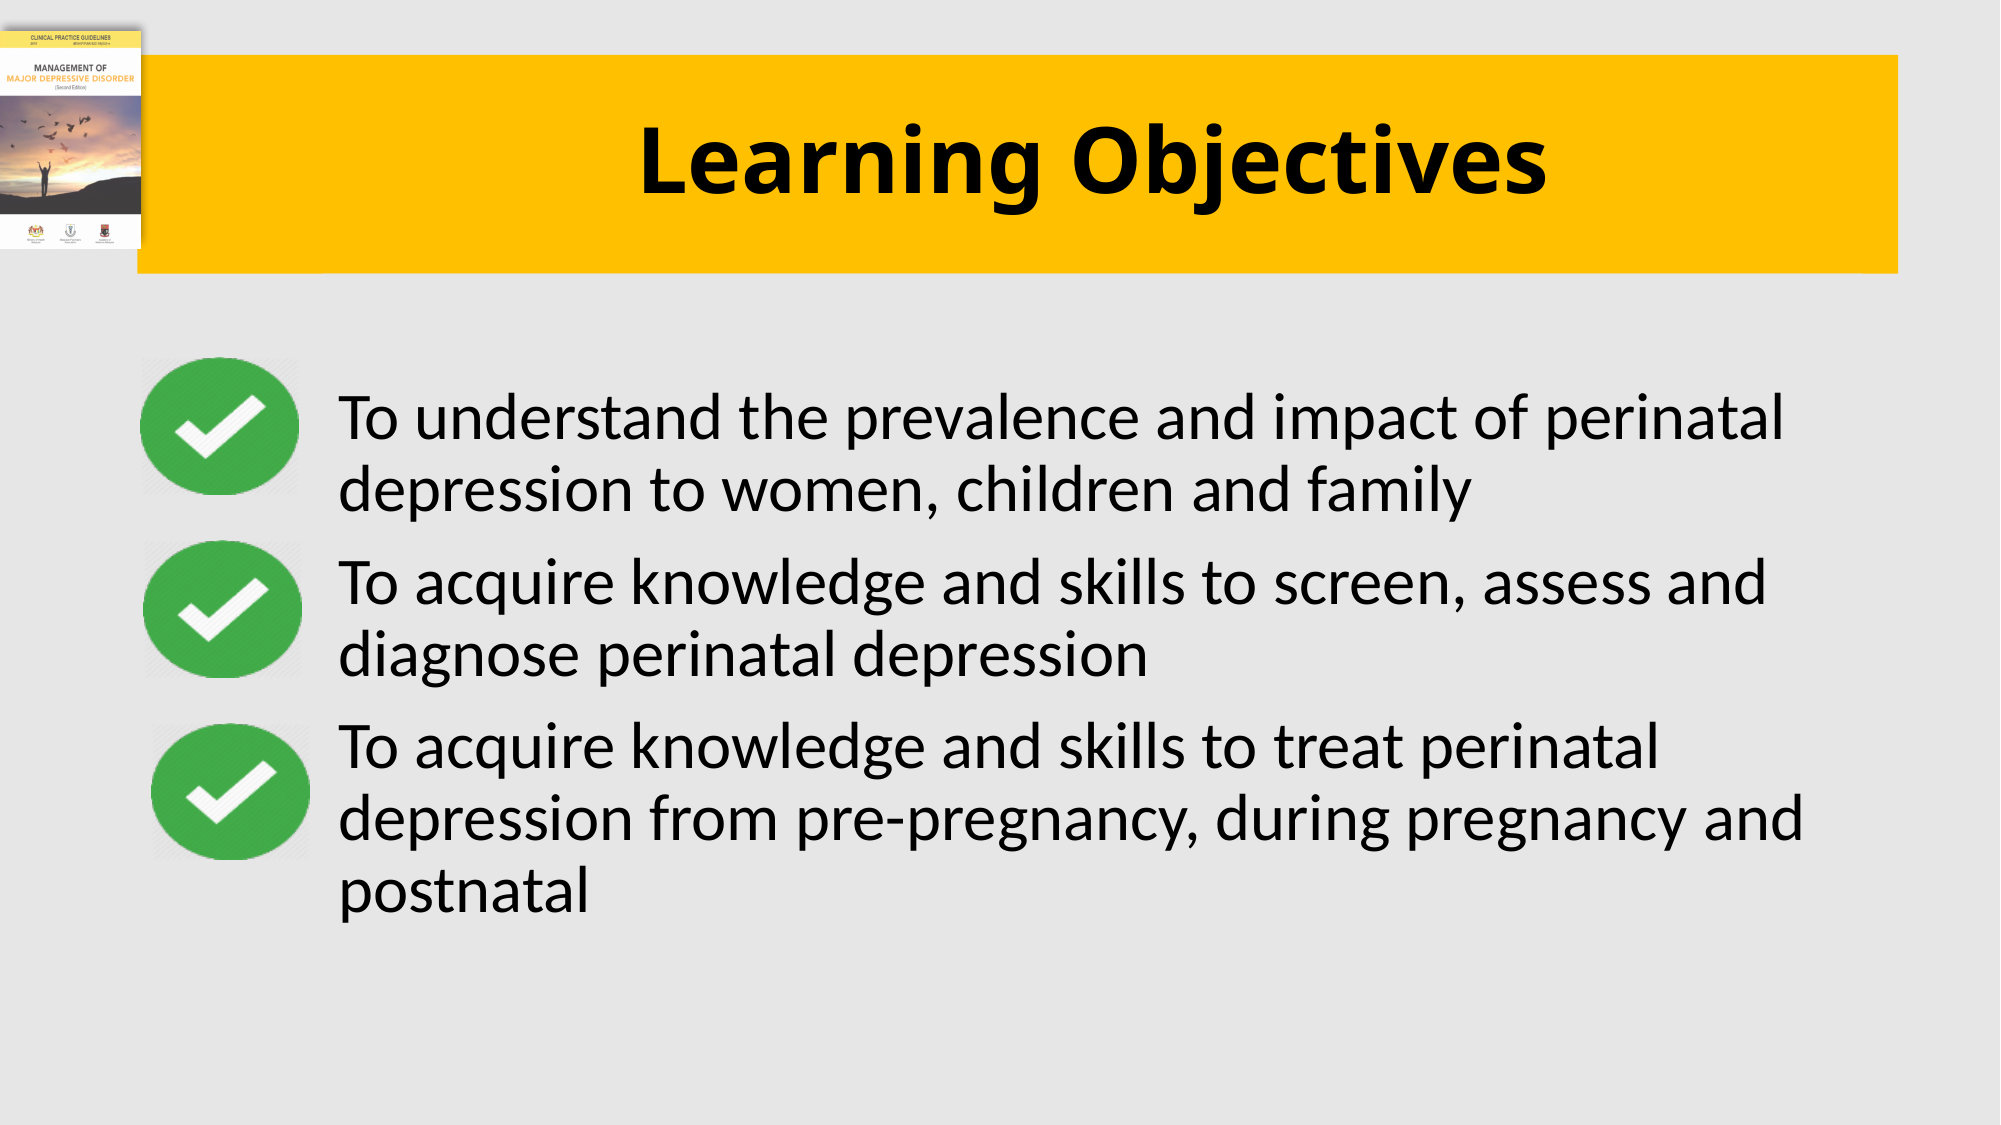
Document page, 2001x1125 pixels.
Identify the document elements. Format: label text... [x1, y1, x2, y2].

picture [143, 540, 302, 678]
picture [151, 723, 310, 860]
title Learning Objectives [137, 54, 1899, 274]
picture [0, 31, 141, 249]
picture [140, 357, 299, 495]
list To understand the prevalence and impact of perinatal depression to women, children and family To acquire knowledge and skills to screen, assess and diagnose perinatal depression To acquire knowledge and skills to treat perinatal depression from pre-pregnancy, during pregnancy and postnatal [323, 273, 1863, 1014]
